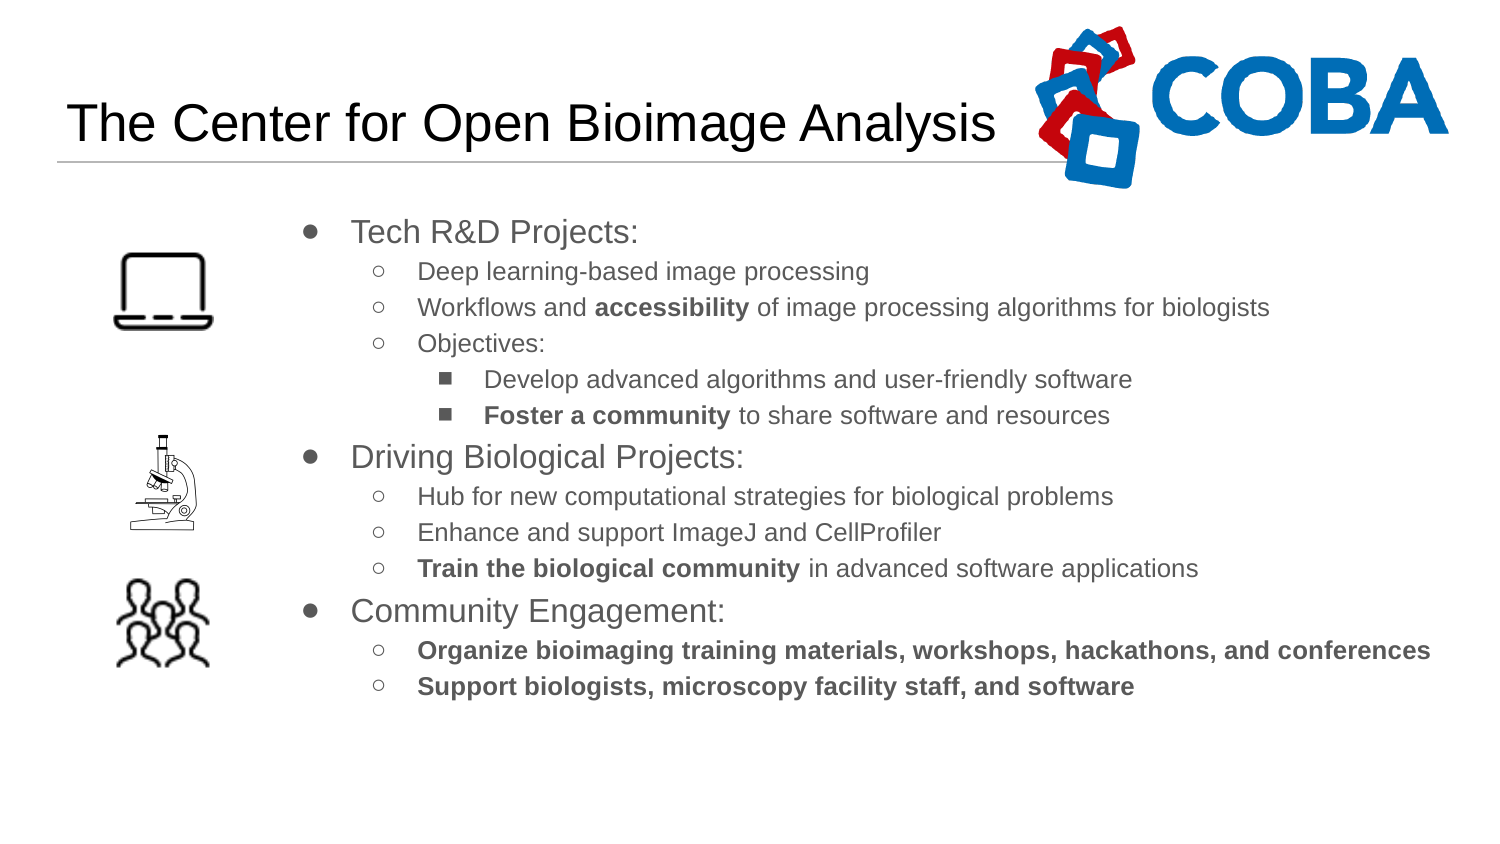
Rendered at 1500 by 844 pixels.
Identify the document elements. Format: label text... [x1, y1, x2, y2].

picture [113, 230, 214, 332]
picture [113, 432, 214, 533]
picture [113, 573, 214, 674]
title The Center for Open Bioimage Analysis [51, 72, 1029, 167]
list Tech R&D Projects: Deep learning-based image processing Workflows and accessibility of image processing algorithms for biologists Objectives: Develop advanced algorithms and user-friendly software Foster a community to share software and resources Driving Biological Projects: Hub for new computational strategies for biological problems Enhance and support ImageJ and CellProfiler Train the biological community in advanced software applications Community Engagement: Organize bioimaging training materials, workshops, hackathons, and conferences Support biologists, microscopy facility staff, and software [268, 189, 1449, 750]
picture [1034, 26, 1450, 190]
